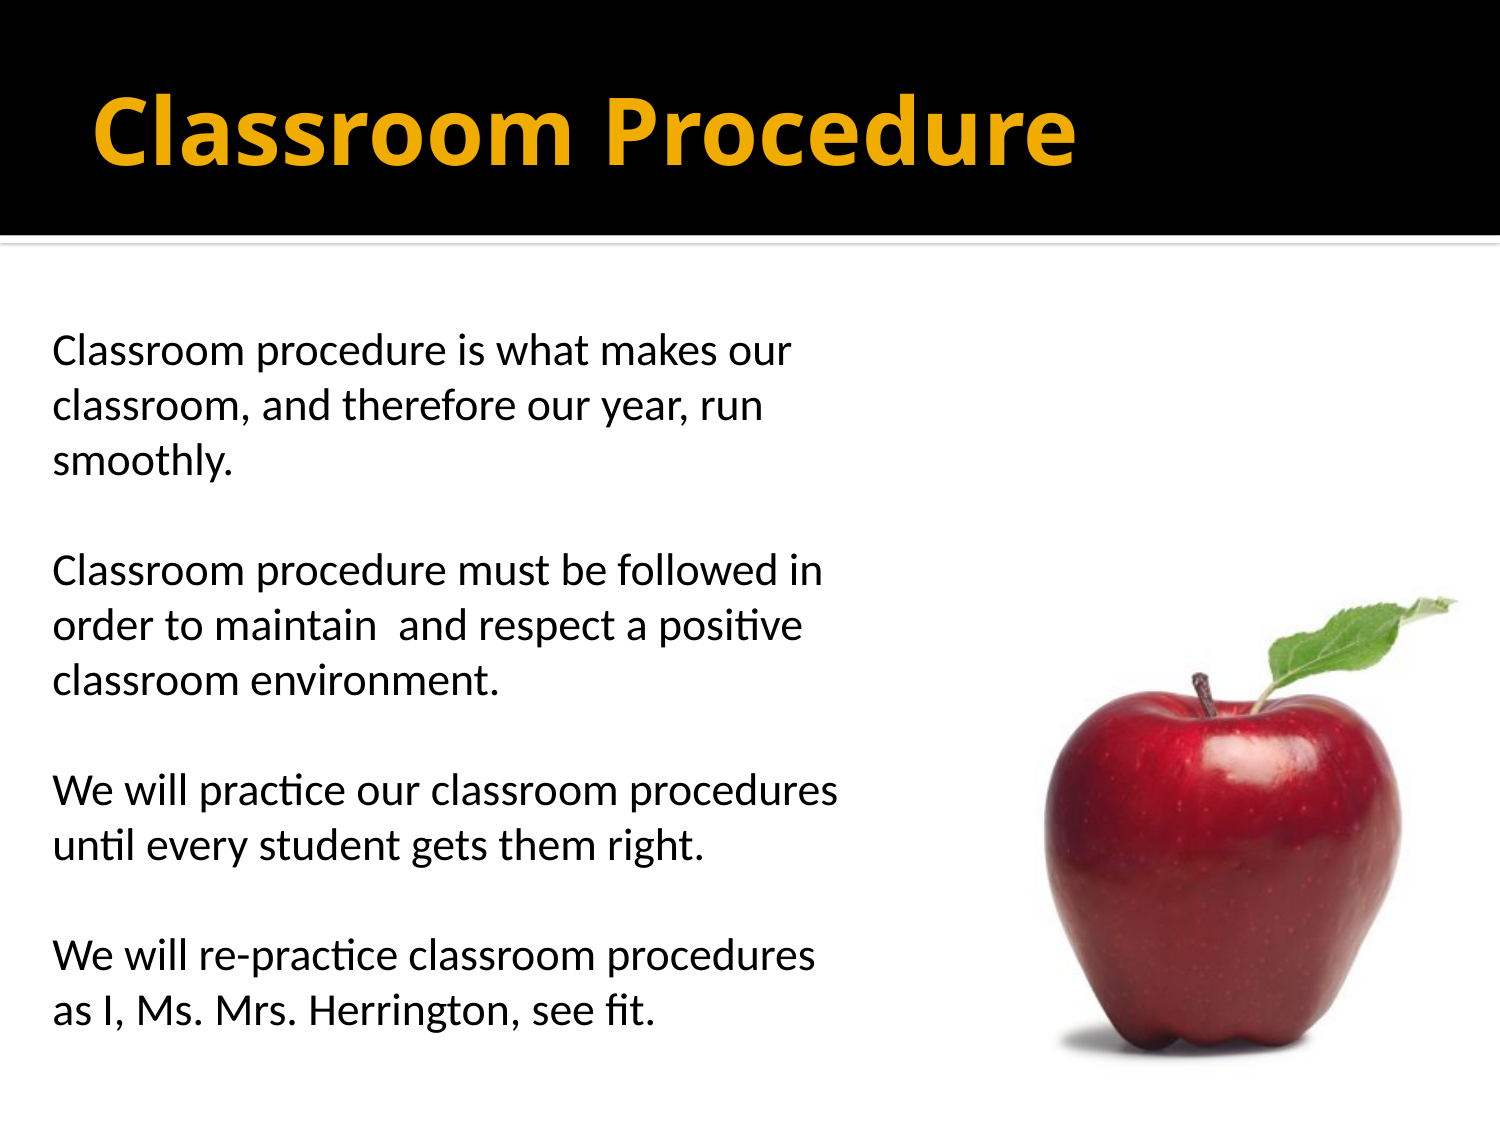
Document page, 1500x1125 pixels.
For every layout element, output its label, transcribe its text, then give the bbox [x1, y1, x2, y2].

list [960, 549, 1500, 1094]
title Classroom Procedure [75, 25, 1425, 231]
text_box Classroom procedure is what makes our classroom, and therefore our year, run smoothly. Classroom procedure must be followed in order to maintain and respect a positive classroom environment. We will practice our classroom procedures until every student gets them right. We will re-practice classroom procedures as I, Ms. Mrs. Herrington, see fit. [37, 312, 875, 1042]
